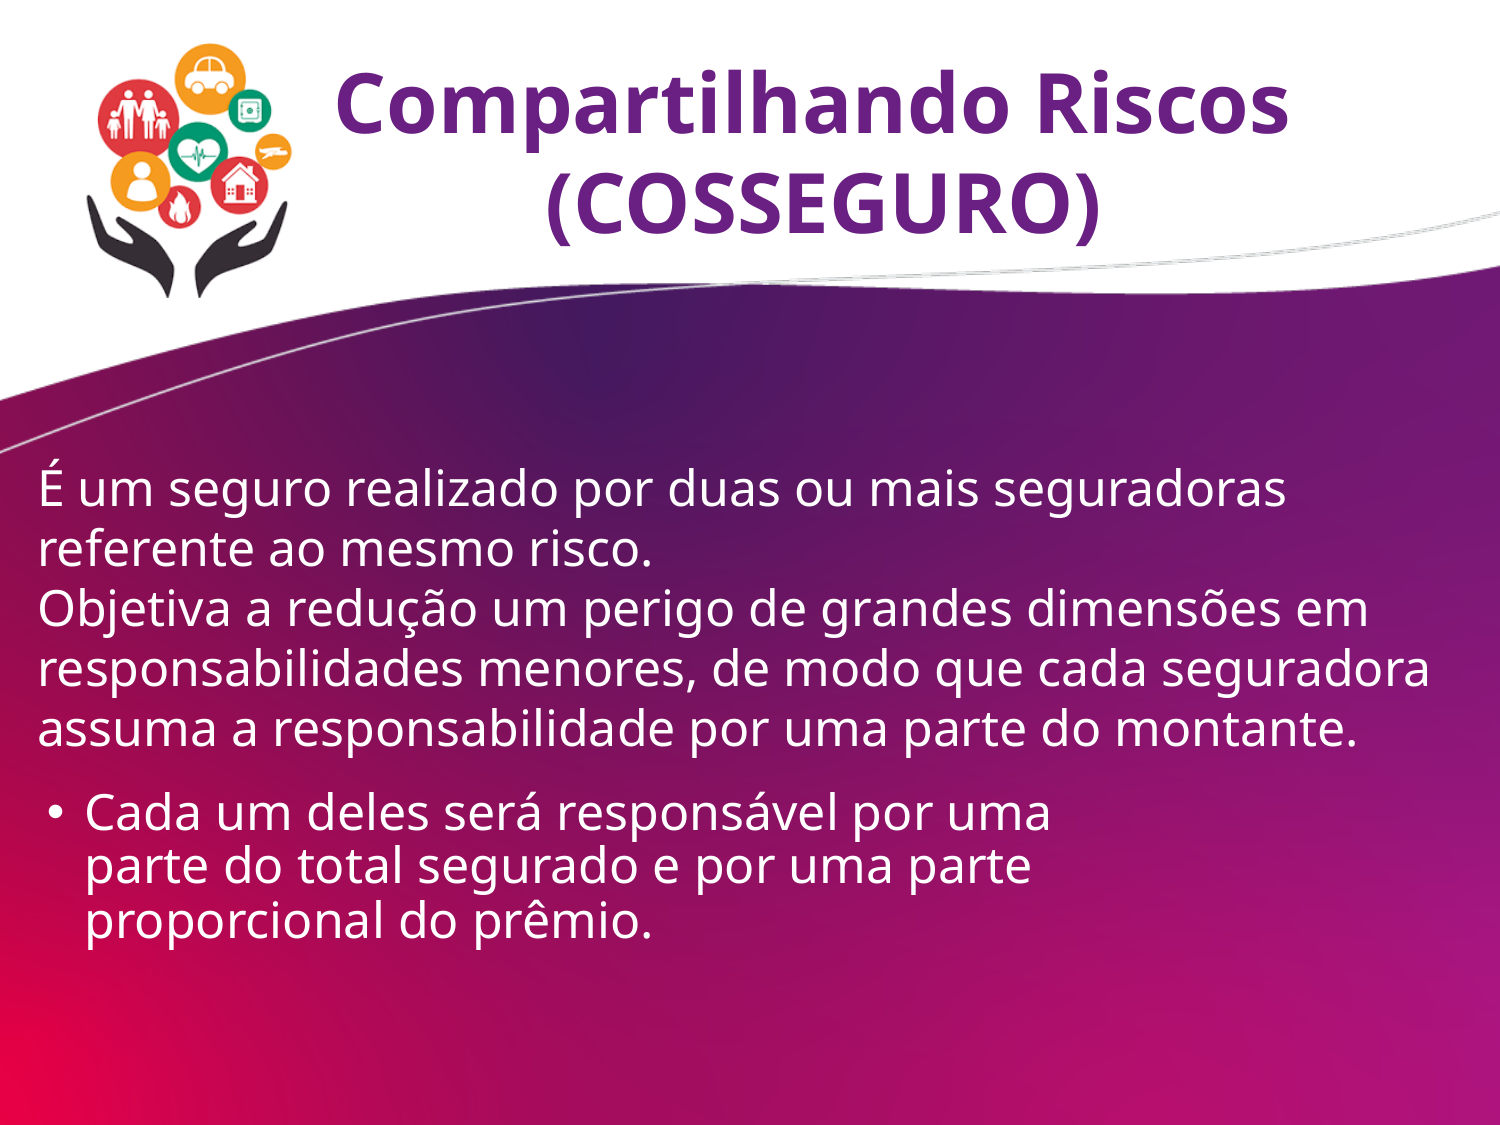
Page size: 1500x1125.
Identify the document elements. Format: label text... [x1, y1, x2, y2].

picture [0, 0, 1500, 1125]
list É um seguro realizado por duas ou mais seguradoras referente ao mesmo risco. Objetiva a redução um perigo de grandes dimensões em responsabilidades menores, de modo que cada seguradora assuma a responsabilidade por uma parte do montante. [22, 448, 1500, 825]
title Compartilhando Riscos (COSSEGURO) [320, 42, 1500, 261]
text_box Cada um deles será responsável por uma parte do total segurado e por uma parte proporcional do prêmio. [32, 779, 1203, 1014]
